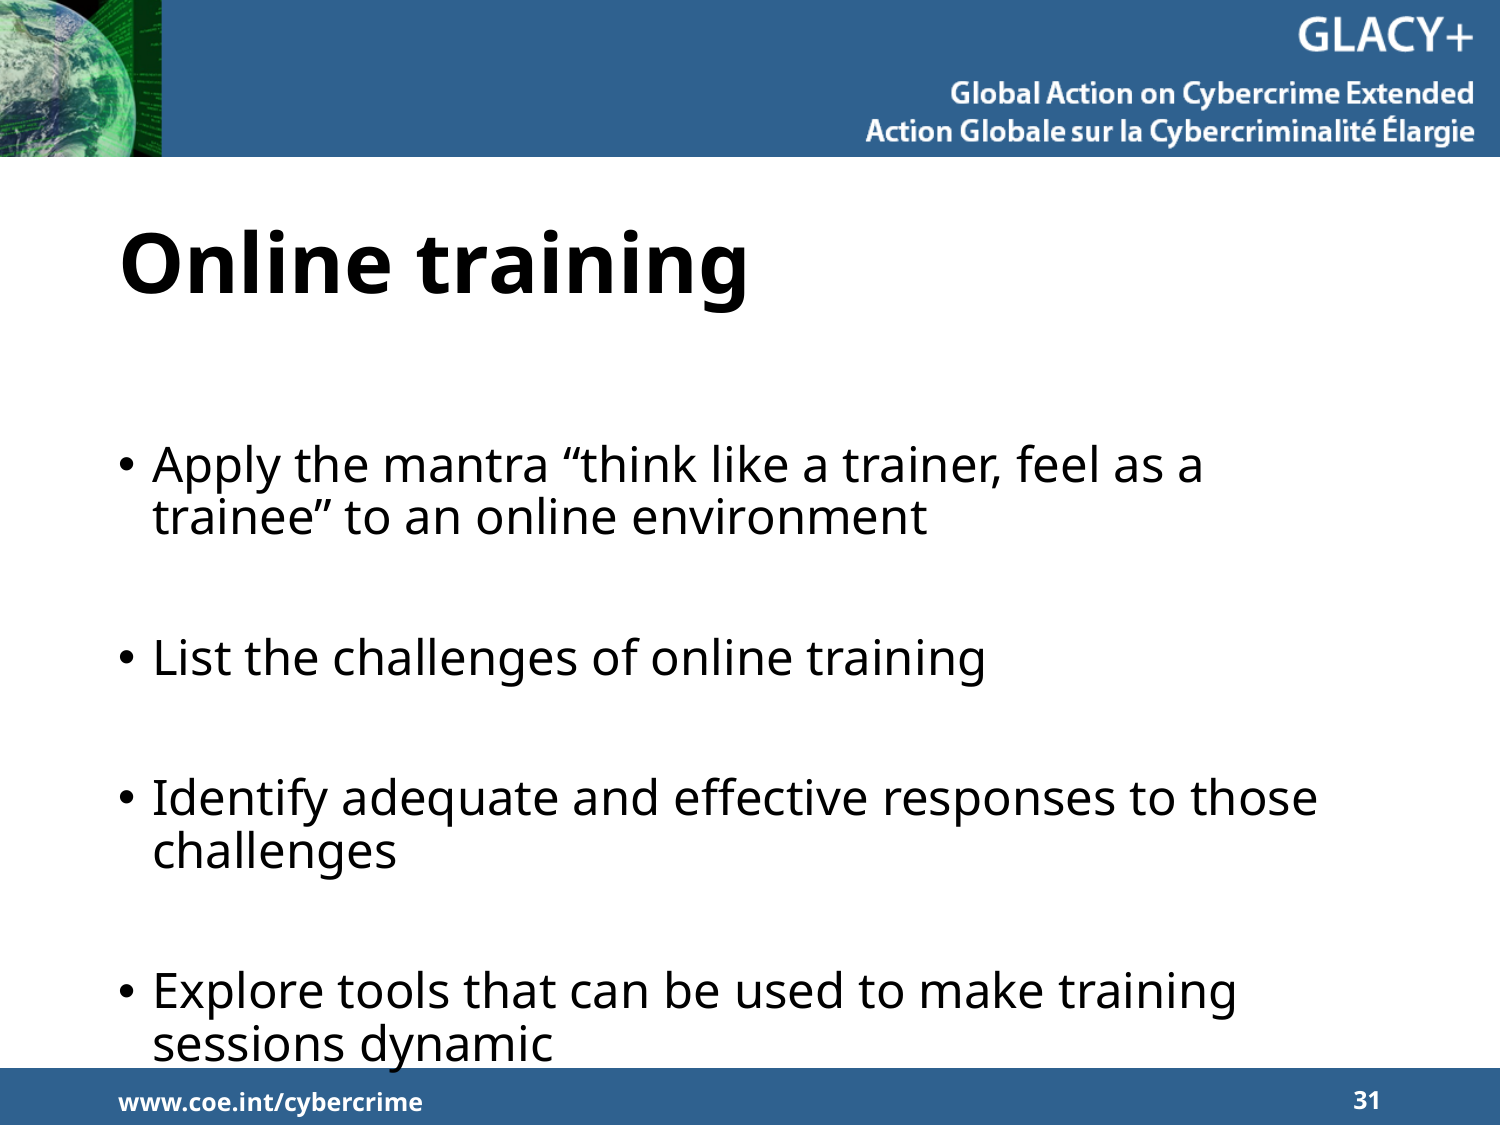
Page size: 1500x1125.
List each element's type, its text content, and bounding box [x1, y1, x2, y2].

list Apply the mantra “think like a trainer, feel as a trainee” to an online environment List the challenges of online training Identify adequate and effective responses to those challenges Explore tools that can be used to make training sessions dynamic [103, 432, 1397, 1086]
title Online training [103, 171, 1397, 363]
picture [0, 0, 1500, 157]
slide_number www.coe.int/cybercrime [103, 1071, 491, 1125]
slide_number 31 [1059, 1071, 1397, 1125]
